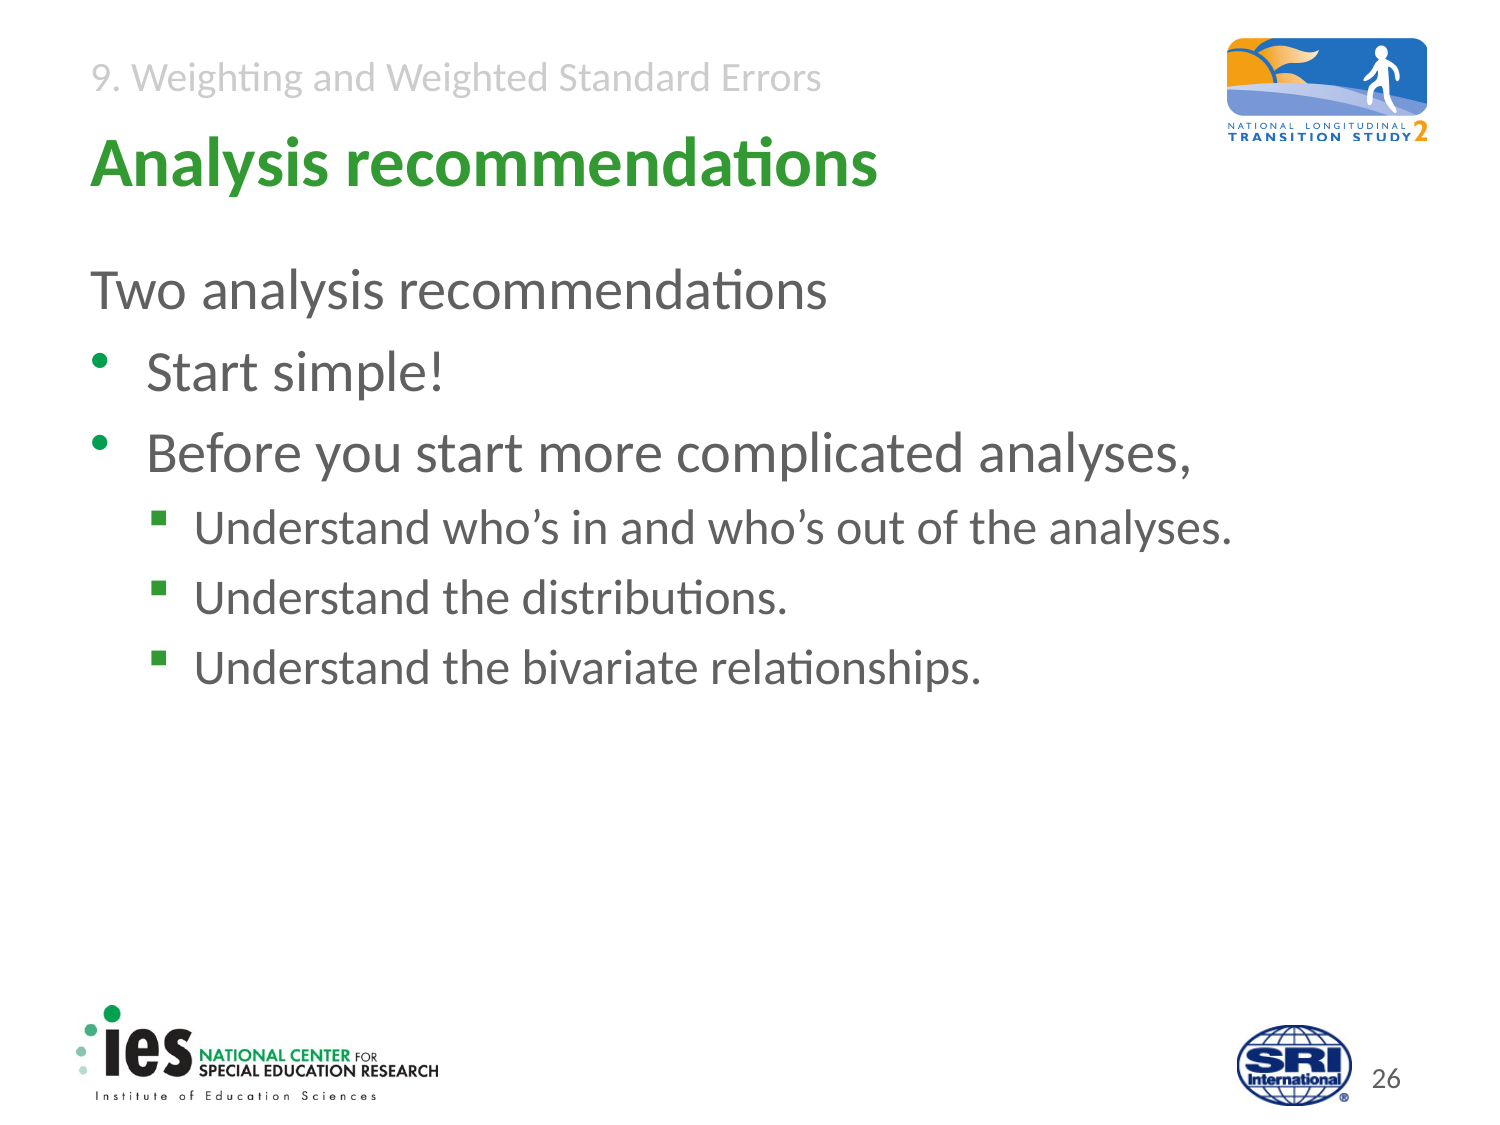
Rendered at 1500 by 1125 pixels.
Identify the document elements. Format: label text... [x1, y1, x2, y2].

list Two analysis recommendations Start simple! Before you start more complicated analyses, Understand who’s in and who’s out of the analyses. Understand the distributions. Understand the bivariate relationships. [74, 243, 1426, 987]
title Analysis recommendations [74, 90, 1426, 226]
picture [1237, 1025, 1352, 1106]
slide_number 25 [1312, 1051, 1417, 1125]
picture [76, 1005, 438, 1100]
